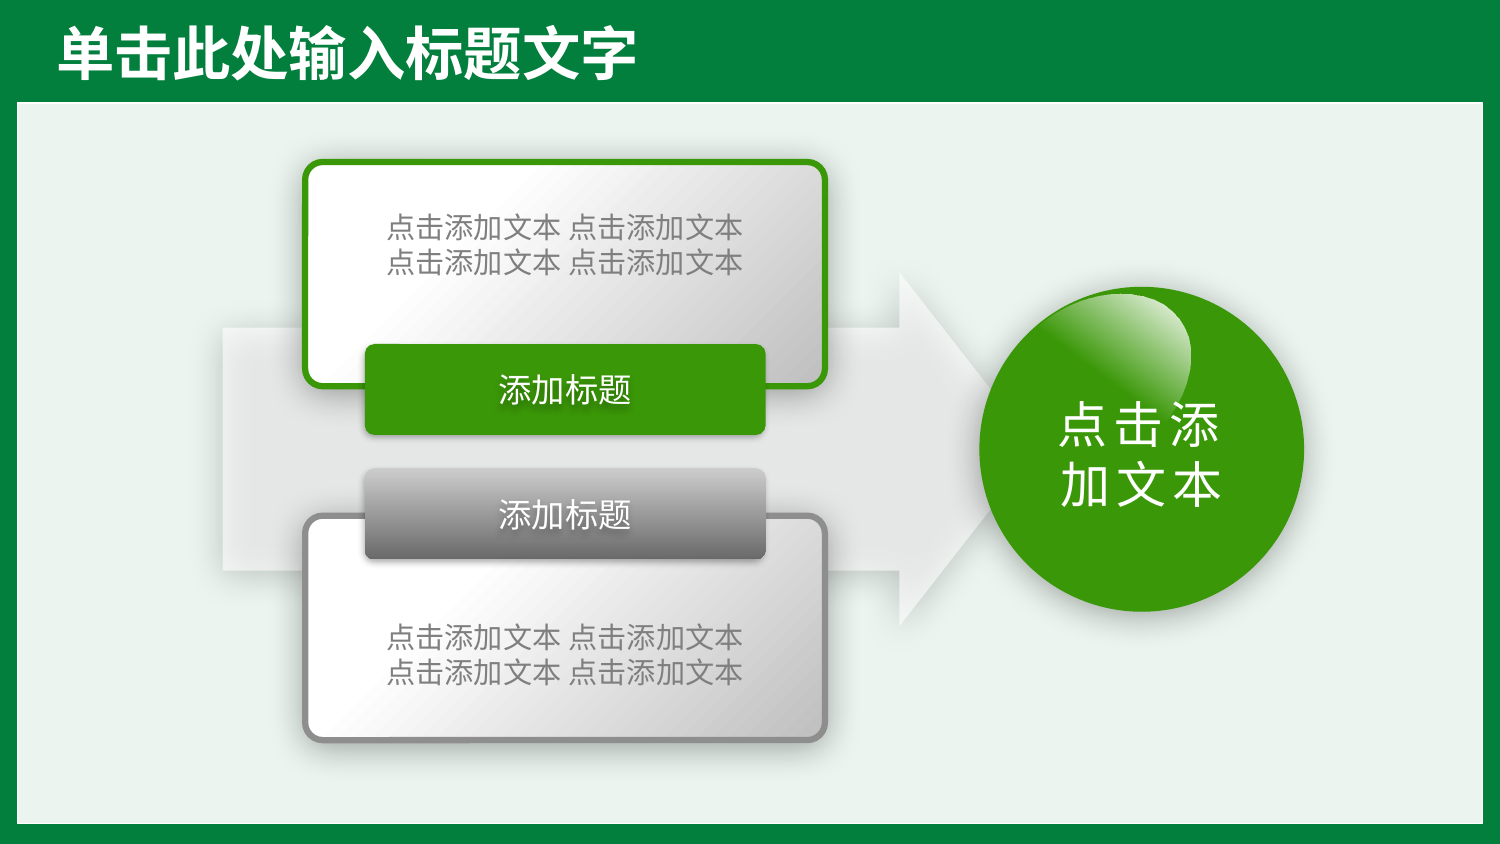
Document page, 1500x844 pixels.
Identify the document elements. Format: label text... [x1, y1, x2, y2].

text_box [304, 161, 826, 387]
text_box [304, 514, 826, 741]
text_box 点击添加文本 点击添加文本 点击添加文本 点击添加文本 [323, 612, 807, 697]
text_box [364, 343, 766, 436]
text_box [221, 271, 973, 628]
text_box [979, 286, 1305, 612]
text_box 点击添加文本 点击添加文本 点击添加文本 点击添加文本 [310, 202, 821, 288]
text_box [364, 467, 766, 560]
